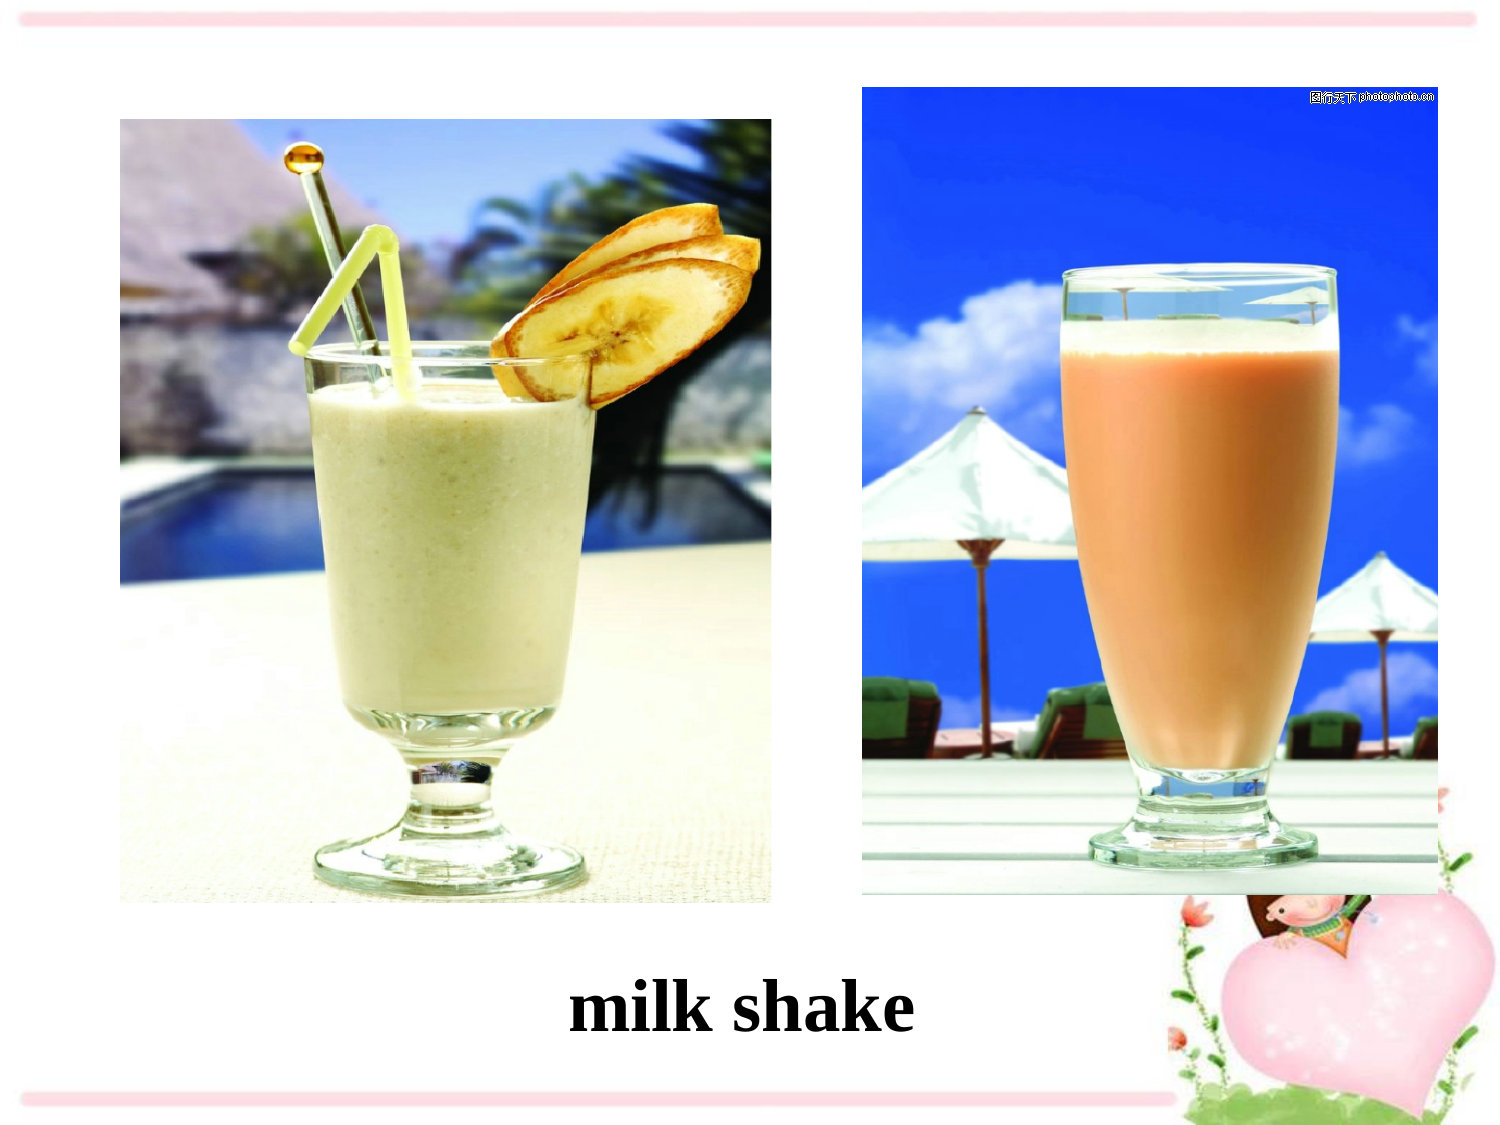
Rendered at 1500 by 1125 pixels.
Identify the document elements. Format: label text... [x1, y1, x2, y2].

text_box milk shake [498, 946, 987, 1056]
picture [0, 0, 1500, 1125]
